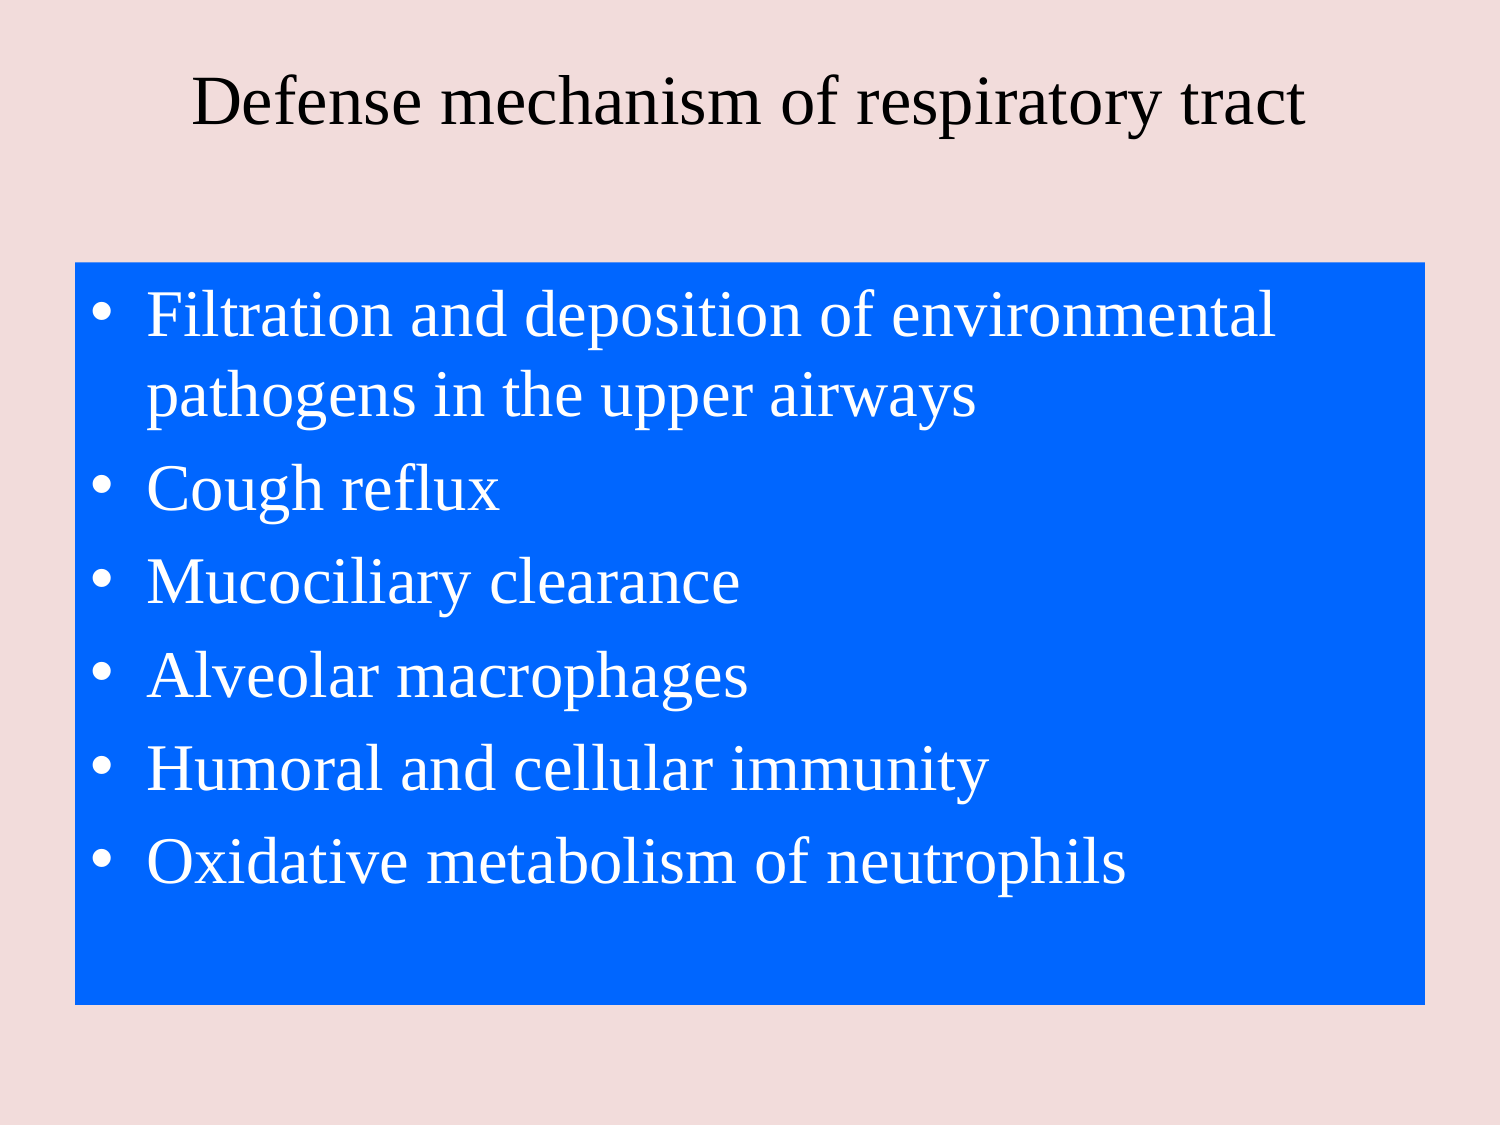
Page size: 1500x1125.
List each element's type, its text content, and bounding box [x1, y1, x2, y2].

list Filtration and deposition of environmental pathogens in the upper airways Cough reflux Mucociliary clearance Alveolar macrophages Humoral and cellular immunity Oxidative metabolism of neutrophils [75, 262, 1425, 1005]
title Defense mechanism of respiratory tract [75, 45, 1425, 233]
